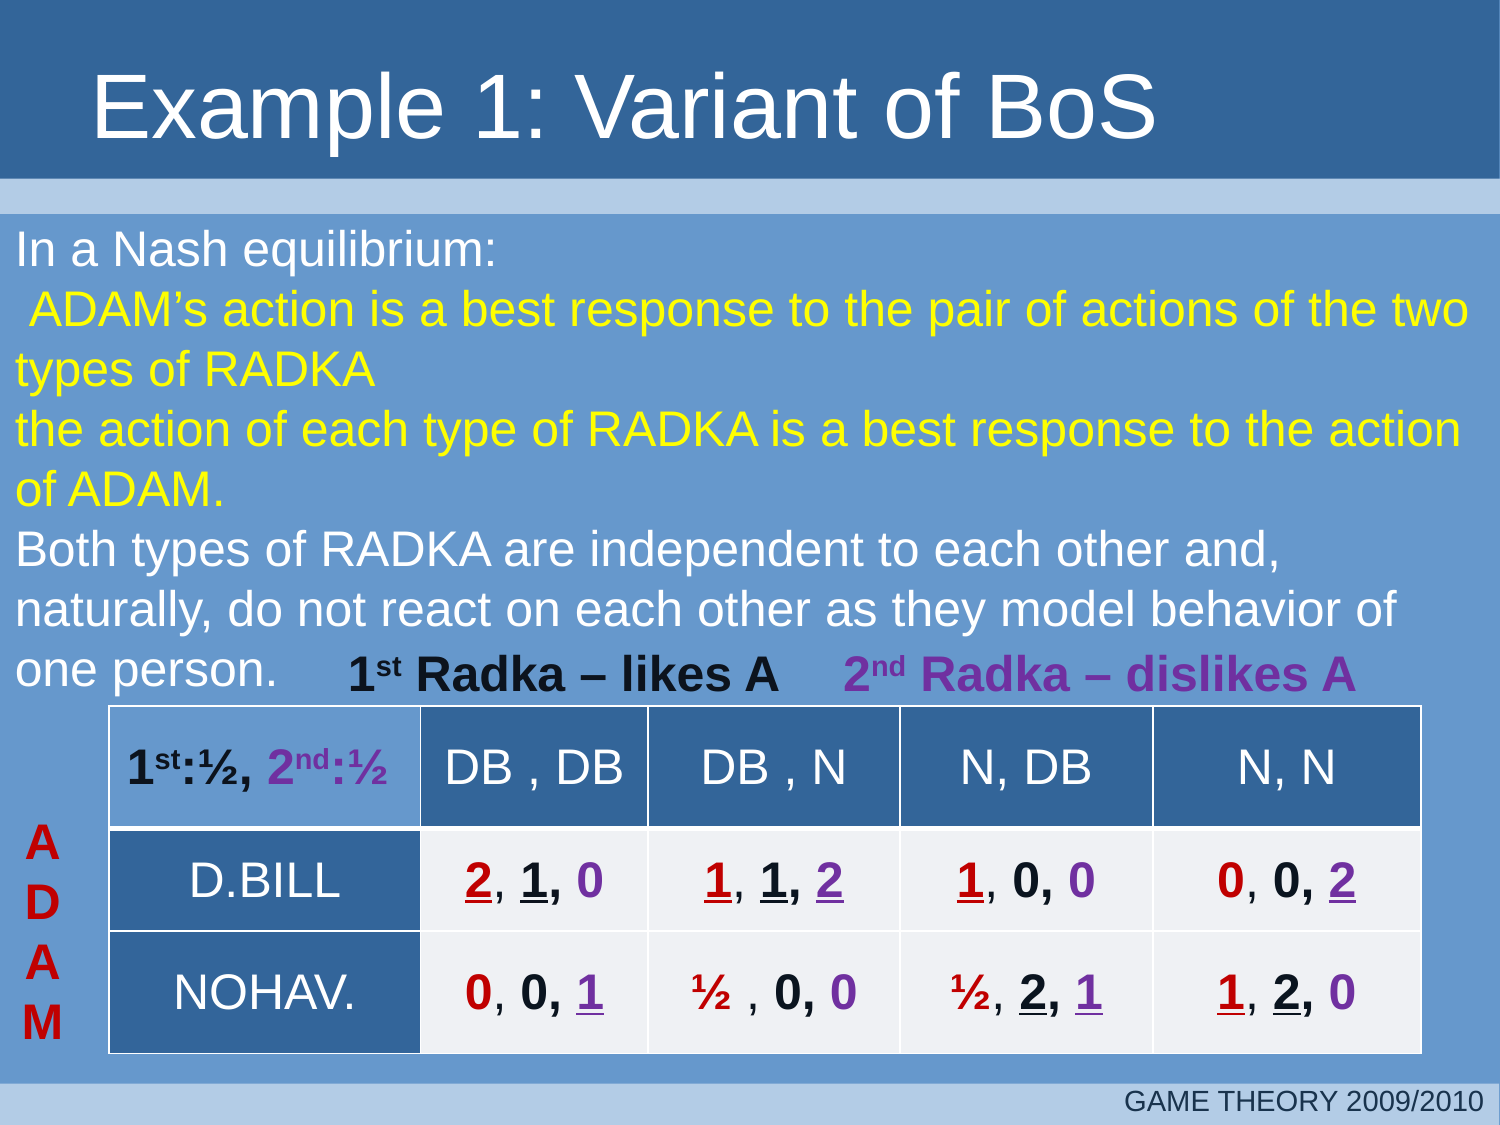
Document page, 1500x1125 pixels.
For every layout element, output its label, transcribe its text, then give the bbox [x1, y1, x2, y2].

table_cell NOHAV. [110, 932, 420, 1053]
table_cell D.BILL [110, 831, 420, 930]
text_box ADAM [0, 802, 86, 1057]
table_cell 1, 1, 2 [649, 831, 899, 930]
table_cell 0, 0, 2 [1154, 831, 1420, 930]
table_header N, DB [901, 707, 1152, 826]
text_box GAME THEORY 2009/2010 [1109, 1075, 1500, 1125]
table_header 1st:½, 2nd:½ [110, 707, 420, 826]
table_cell ½, 2, 1 [901, 932, 1152, 1053]
table_cell 1, 2, 0 [1154, 932, 1420, 1053]
text_box In a Nash equilibrium: ADAM’s action is a best response to the pair of actions of the two types of RADKA the action of each type of RADKA is a best response to the action of ADAM. Both types of RADKA are independent to each other and, naturally, do not react on each other as they model behavior of one person. [0, 209, 1500, 704]
table_cell 1, 0, 0 [901, 831, 1152, 930]
table_header DB , DB [421, 710, 647, 826]
table_header N, N [1154, 707, 1420, 826]
table_cell 0, 0, 1 [421, 932, 647, 1053]
table_cell 2, 1, 0 [421, 831, 647, 930]
text_box 1st Radka – likes A [312, 704, 816, 710]
title Example 1: Variant of BoS [74, 42, 1436, 162]
table_header DB , N [649, 707, 899, 826]
table_cell ½ , 0, 0 [649, 932, 899, 1053]
